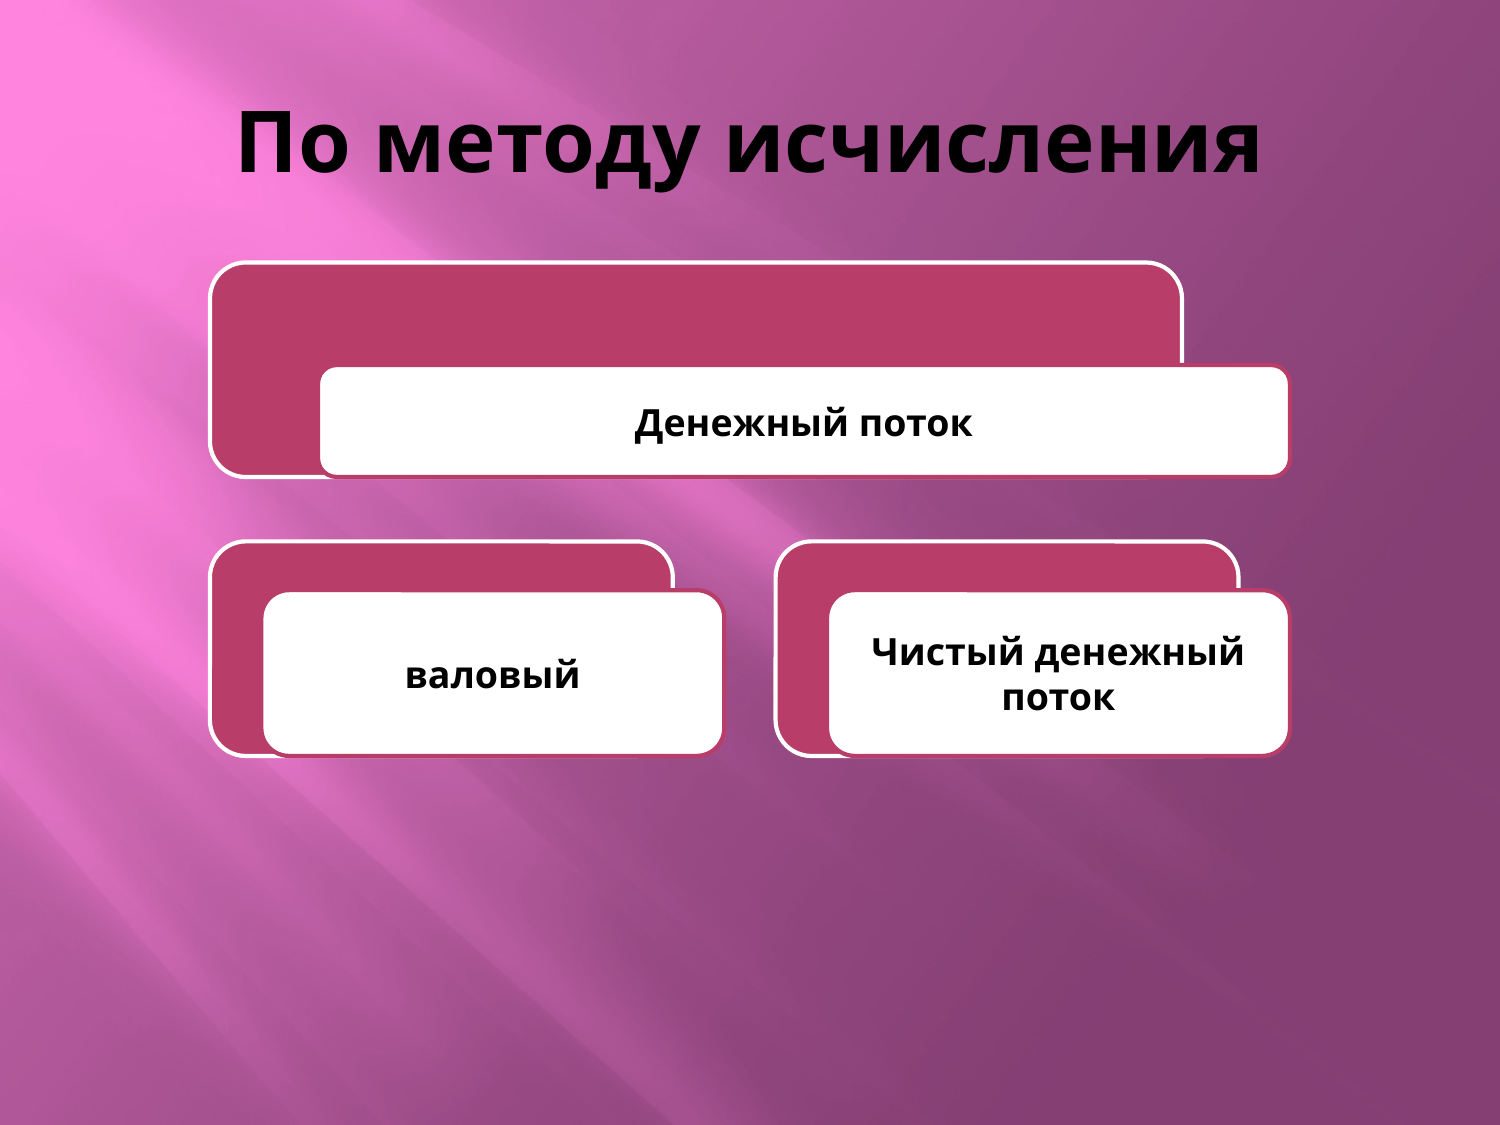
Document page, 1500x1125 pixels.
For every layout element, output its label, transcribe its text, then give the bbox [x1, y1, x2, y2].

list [74, 262, 1426, 1036]
title По методу исчисления [75, 45, 1425, 233]
